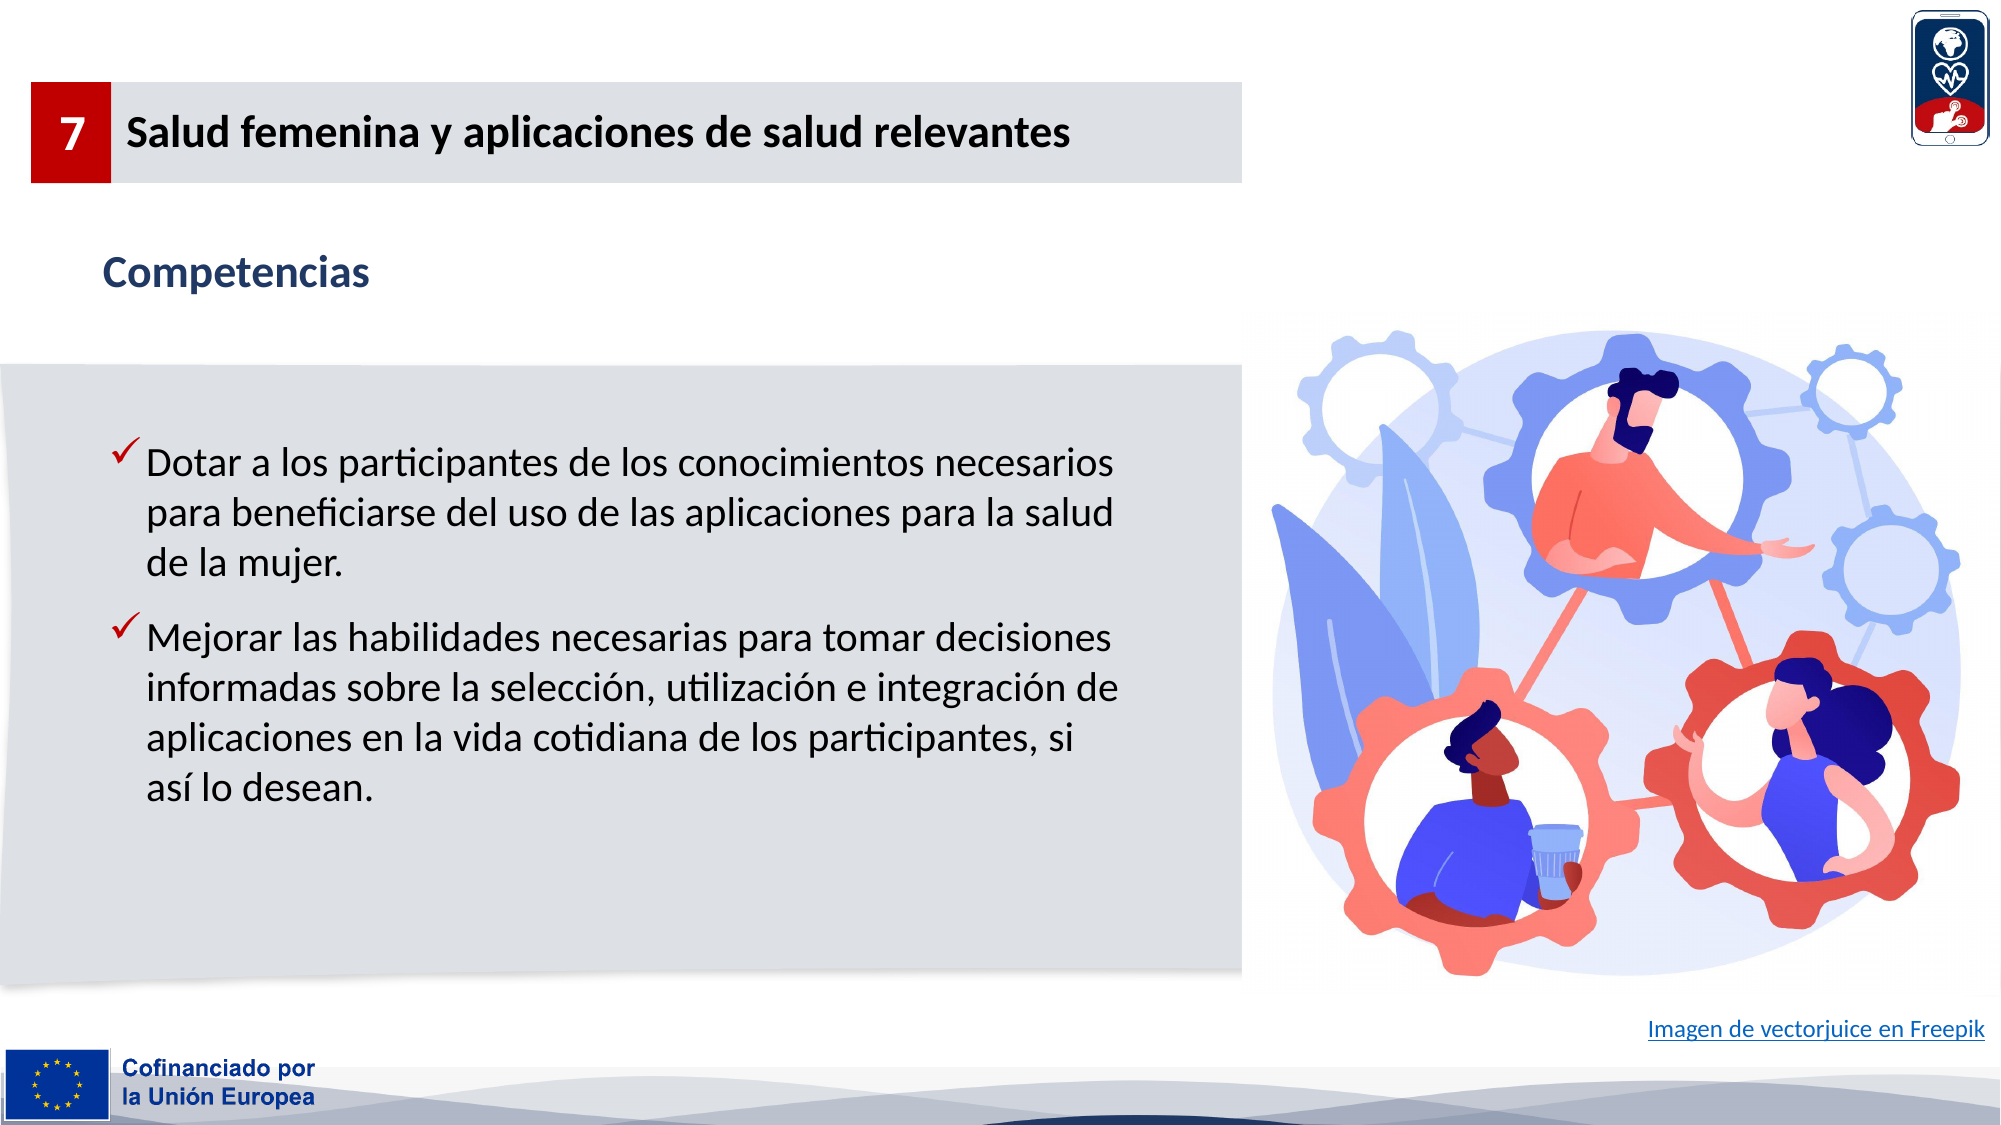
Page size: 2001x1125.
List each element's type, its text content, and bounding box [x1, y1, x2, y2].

text_box Salud femenina y aplicaciones de salud relevantes [111, 82, 1242, 183]
text_box [30, 81, 112, 184]
picture [1241, 311, 2000, 995]
text_box 1 [18, 71, 87, 142]
list Dotar a los participantes de los conocimientos necesarios para beneficiarse del uso de las aplicaciones para la salud de la mujer. Mejorar las habilidades necesarias para tomar decisiones informadas sobre la selección, utilización e integración de aplicaciones en la vida cotidiana de los participantes, si así lo desean. [93, 427, 1142, 984]
text_box Imagen de vectorjuice en Freepik [561, 1005, 2000, 1051]
picture [1911, 10, 1990, 146]
picture [0, 1044, 2001, 1125]
text_box 7 [45, 96, 114, 167]
title Competencias [87, 221, 1813, 324]
